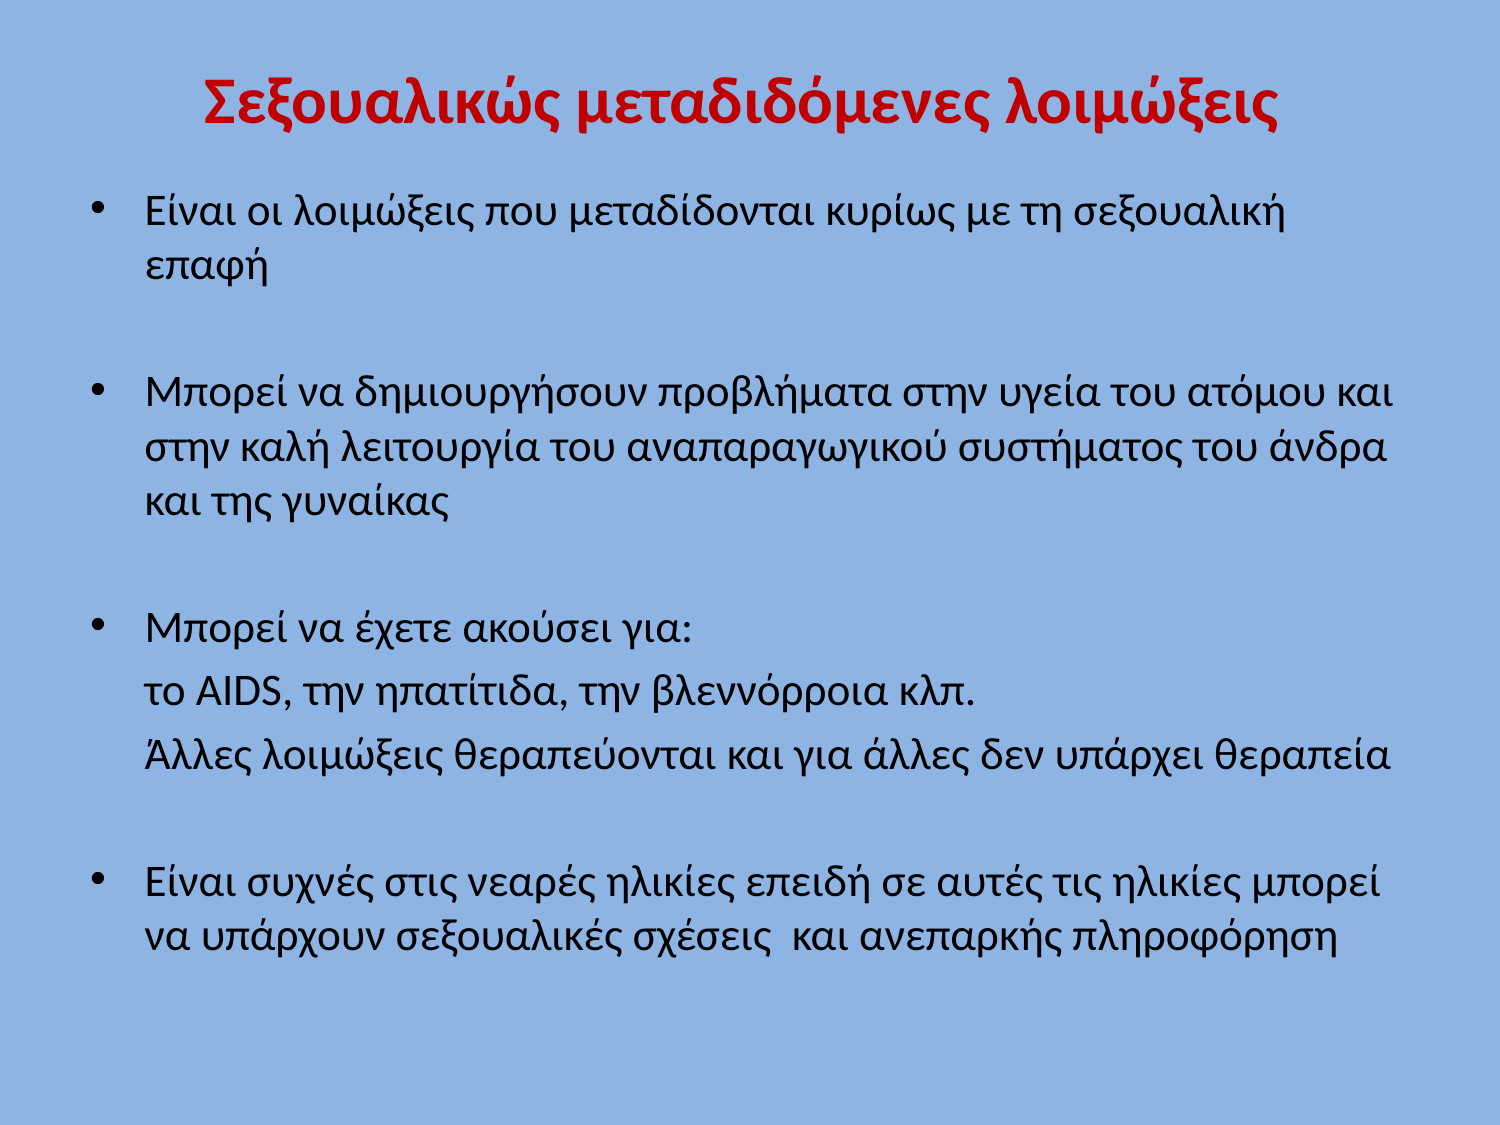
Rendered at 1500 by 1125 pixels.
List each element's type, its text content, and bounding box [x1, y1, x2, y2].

title Σεξουαλικώς μεταδιδόμενες λοιμώξεις [75, 45, 1425, 149]
list Είναι οι λοιμώξεις που μεταδίδονται κυρίως με τη σεξουαλική επαφή Μπορεί να δημιουργήσουν προβλήματα στην υγεία του ατόμου και στην καλή λειτουργία του αναπαραγωγικού συστήματος του άνδρα και της γυναίκας Μπορεί να έχετε ακούσει για: το AIDS, την ηπατίτιδα, την βλεννόρροια κλπ. Άλλες λοιμώξεις θεραπεύονται και για άλλες δεν υπάρχει θεραπεία Είναι συχνές στις νεαρές ηλικίες επειδή σε αυτές τις ηλικίες μπορεί να υπάρχουν σεξουαλικές σχέσεις και ανεπαρκής πληροφόρηση [75, 172, 1425, 1005]
